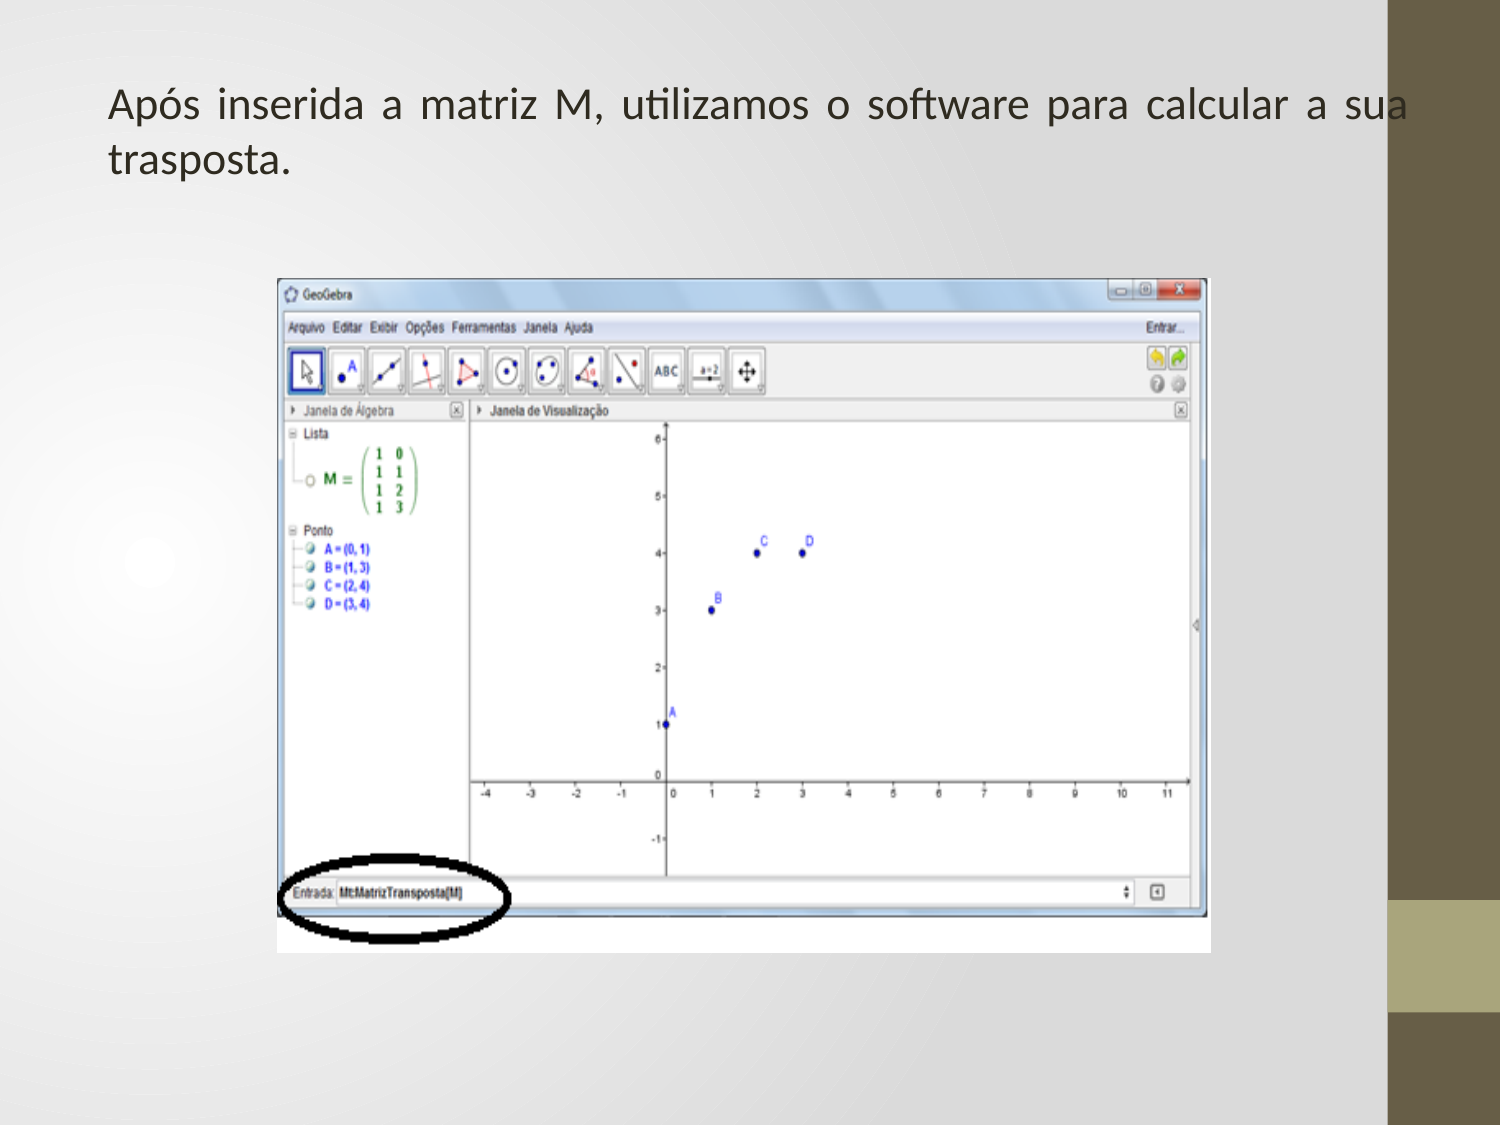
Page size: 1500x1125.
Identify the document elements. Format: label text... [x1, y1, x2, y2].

list Após inserida a matriz M, utilizamos o software para calcular a sua trasposta. [75, 66, 1425, 986]
picture [276, 278, 1212, 953]
